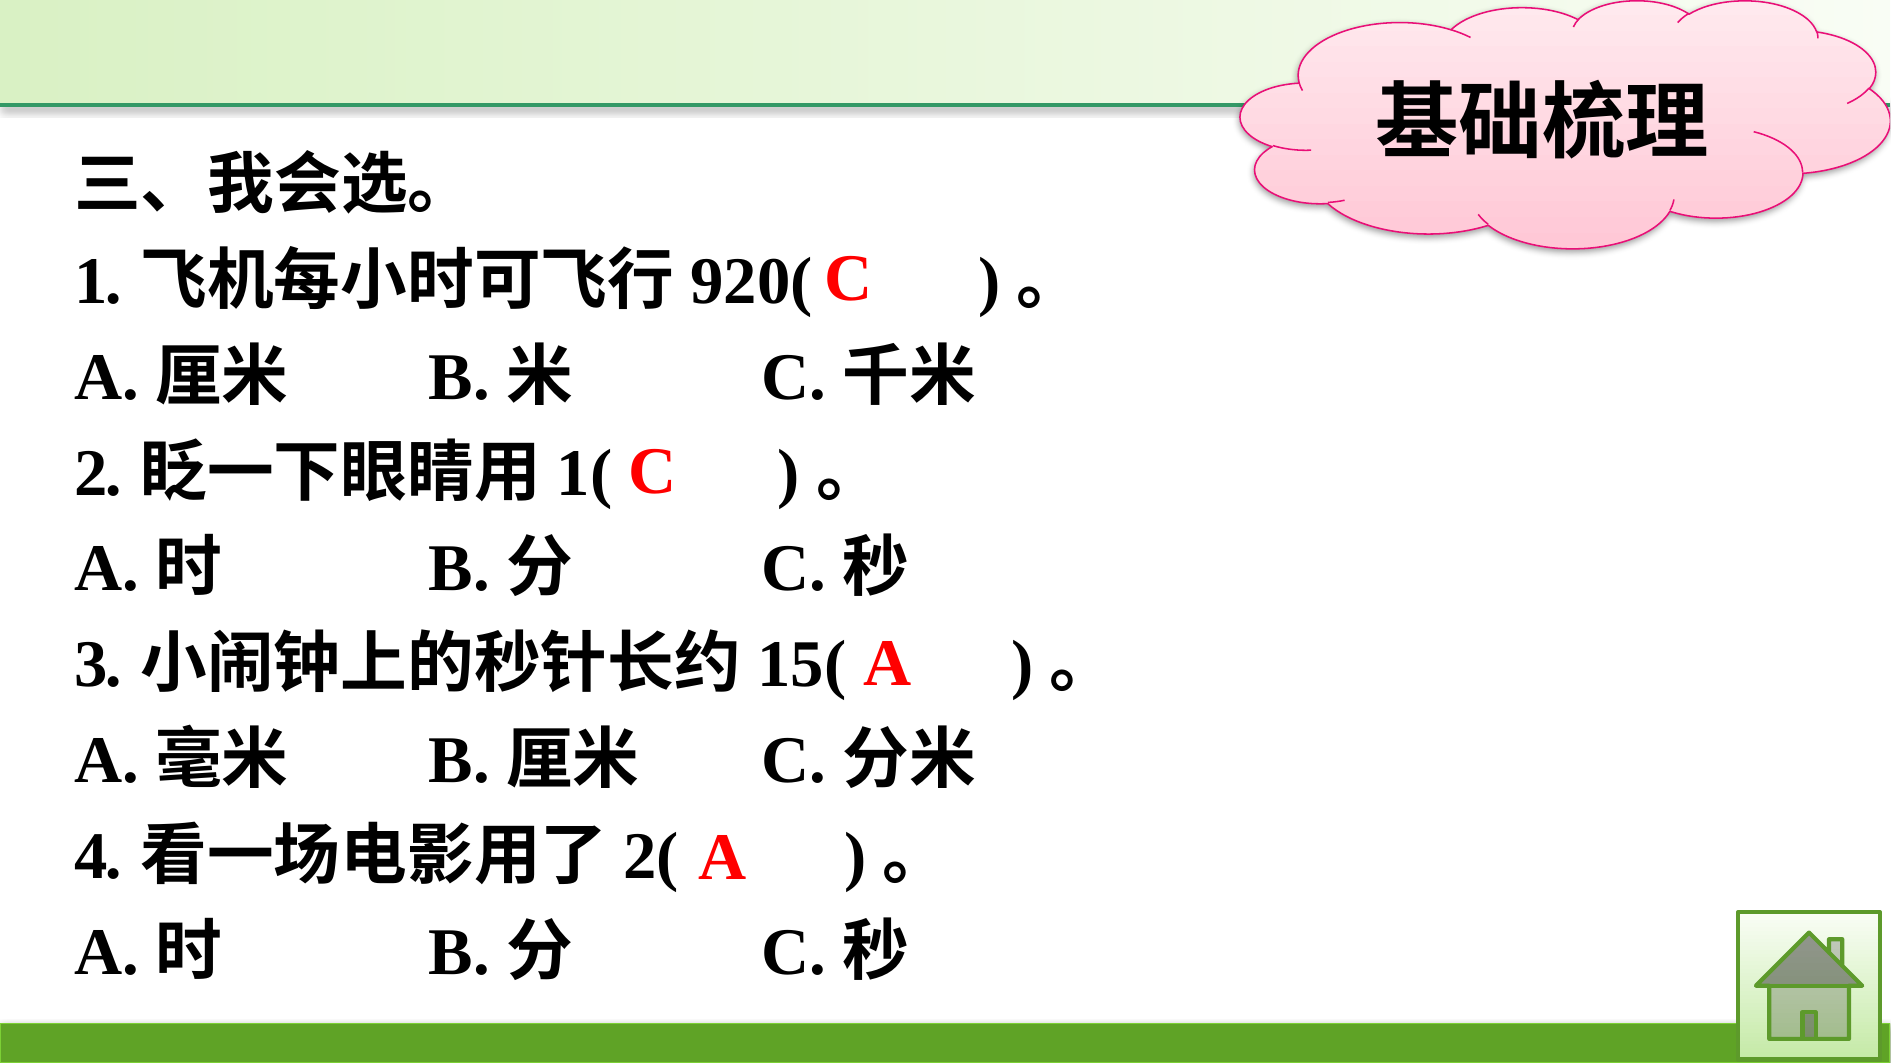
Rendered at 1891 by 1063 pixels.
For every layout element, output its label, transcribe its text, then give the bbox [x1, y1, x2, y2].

text_box A [848, 595, 949, 707]
text_box 三、我会选。 1.飞机每小时可飞行920( )。 A.厘米 B.米 C.千米 2.眨一下眼睛用1( )。 A.时 B.分 C.秒 3.小闹钟上的秒针长约15( )。 A.毫米 B.厘米 C.分米 4.看一场电影用了2( )。 A.时 B.分 C.秒 [59, 117, 1833, 996]
text_box C [614, 403, 714, 514]
text_box C [809, 210, 910, 322]
text_box A [683, 789, 784, 901]
